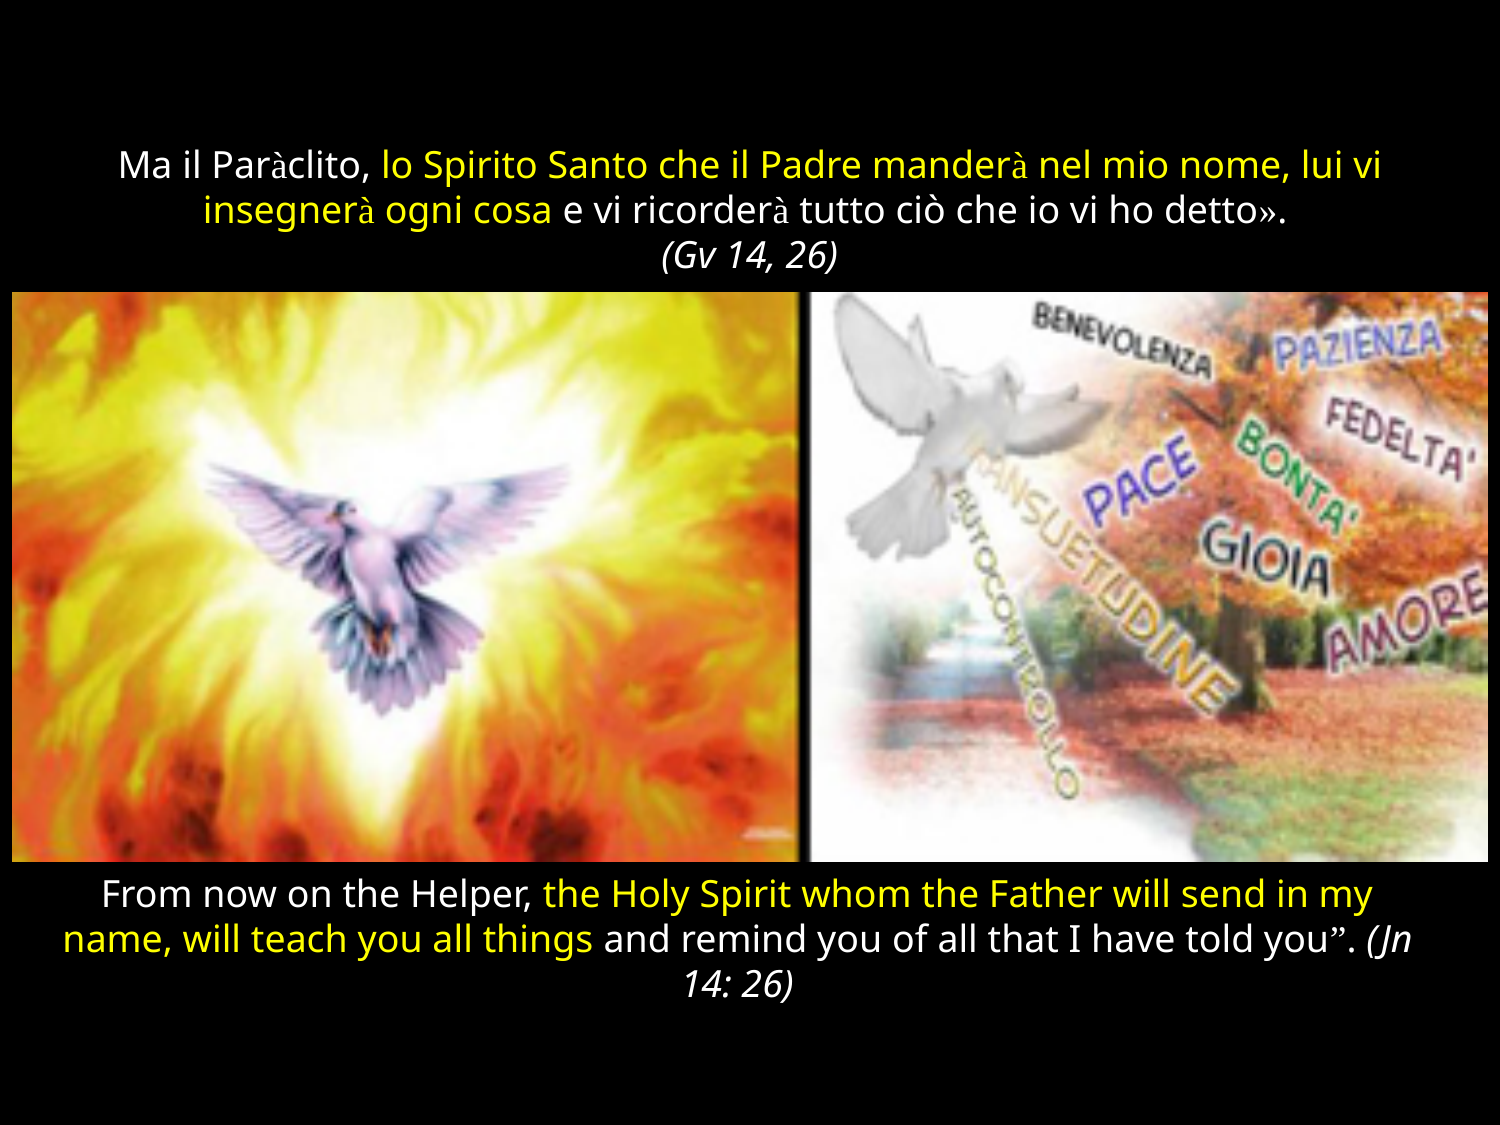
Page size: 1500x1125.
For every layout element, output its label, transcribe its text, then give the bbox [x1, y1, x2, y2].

picture [12, 292, 1488, 862]
title Ma il Paràclito, lo Spirito Santo che il Padre manderà nel mio nome, lui vi insegnerà ogni cosa e vi ricorderà tutto ciò che io vi ho detto». (Gv 14, 26) [50, 137, 1450, 292]
text_box From now on the Helper, the Holy Spirit whom the Father will send in my name, will teach you all things and remind you of all that I have told you”. (Jn 14: 26) [37, 862, 1438, 1013]
